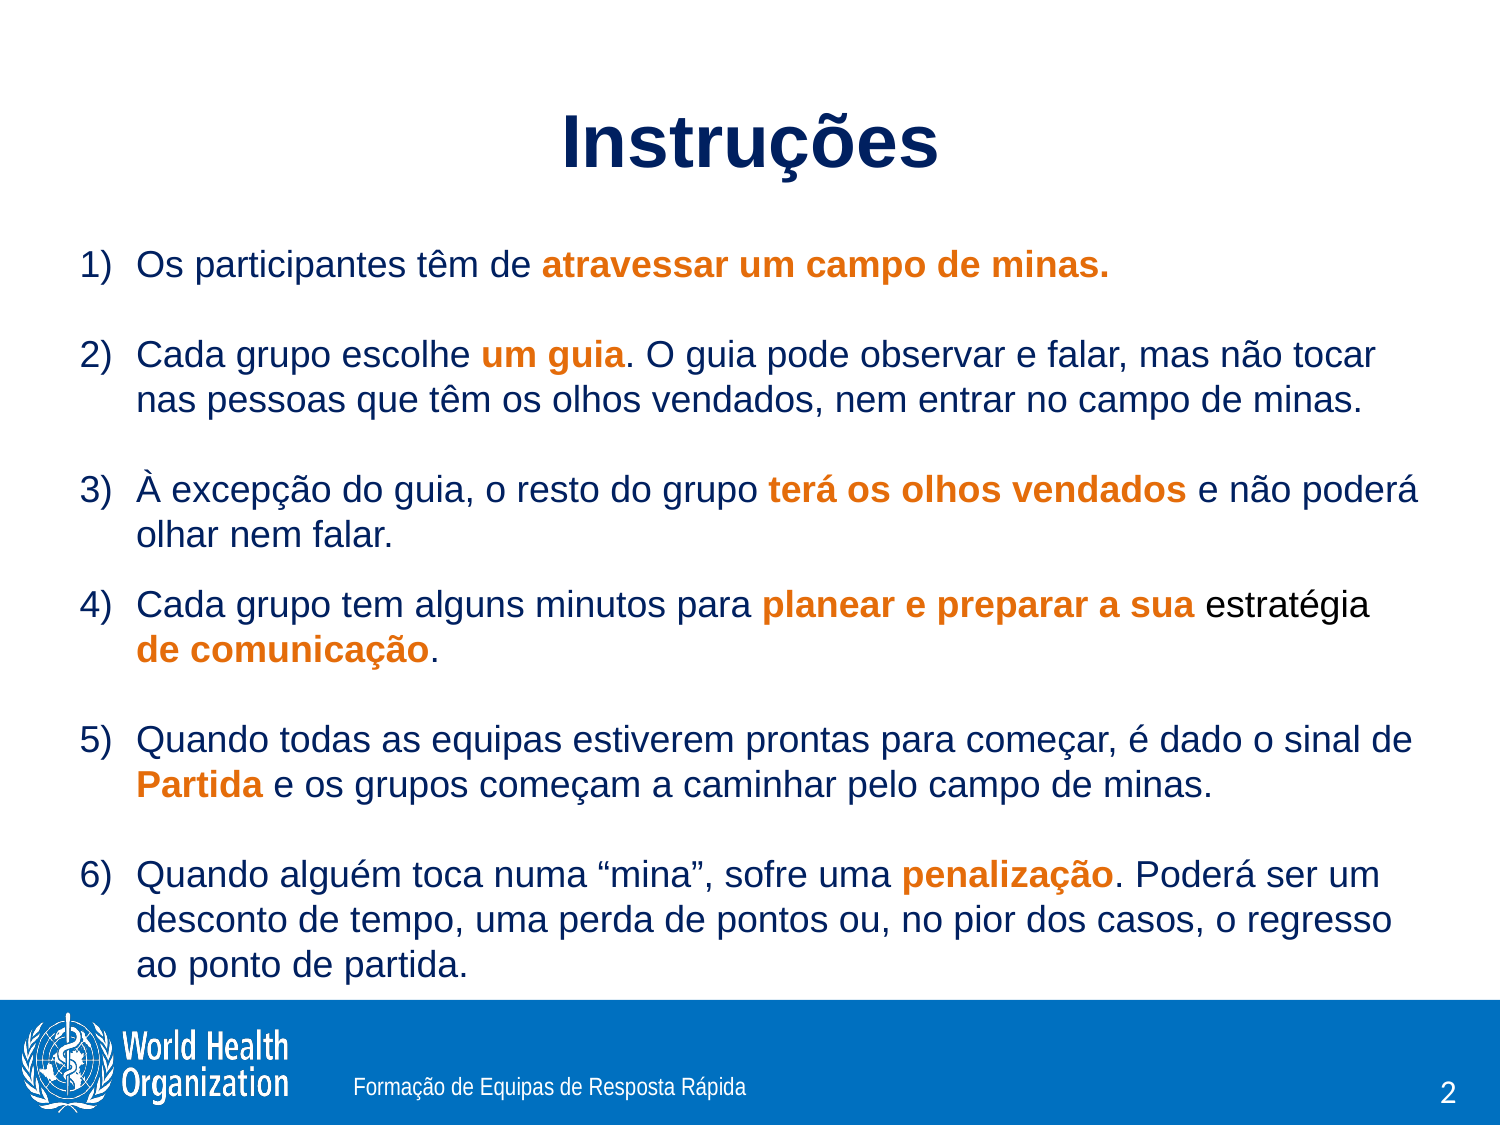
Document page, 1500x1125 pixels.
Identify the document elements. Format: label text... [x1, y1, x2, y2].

picture [21, 1012, 288, 1113]
text_box Os participantes têm de atravessar um campo de minas. Cada grupo escolhe um guia. O guia pode observar e falar, mas não tocar nas pessoas que têm os olhos vendados, nem entrar no campo de minas. À excepção do guia, o resto do grupo terá os olhos vendados e não poderá olhar nem falar. Cada grupo tem alguns minutos para planear e preparar a sua estratégia de comunicação. Quando todas as equipas estiverem prontas para começar, é dado o sinal de Partida e os grupos começam a caminhar pelo campo de minas. Quando alguém toca numa “mina”, sofre uma penalização. Poderá ser um desconto de tempo, uma perda de pontos ou, no pior dos casos, o regresso ao ponto de partida. [64, 232, 1436, 1037]
title Instruções [1, 44, 1500, 232]
